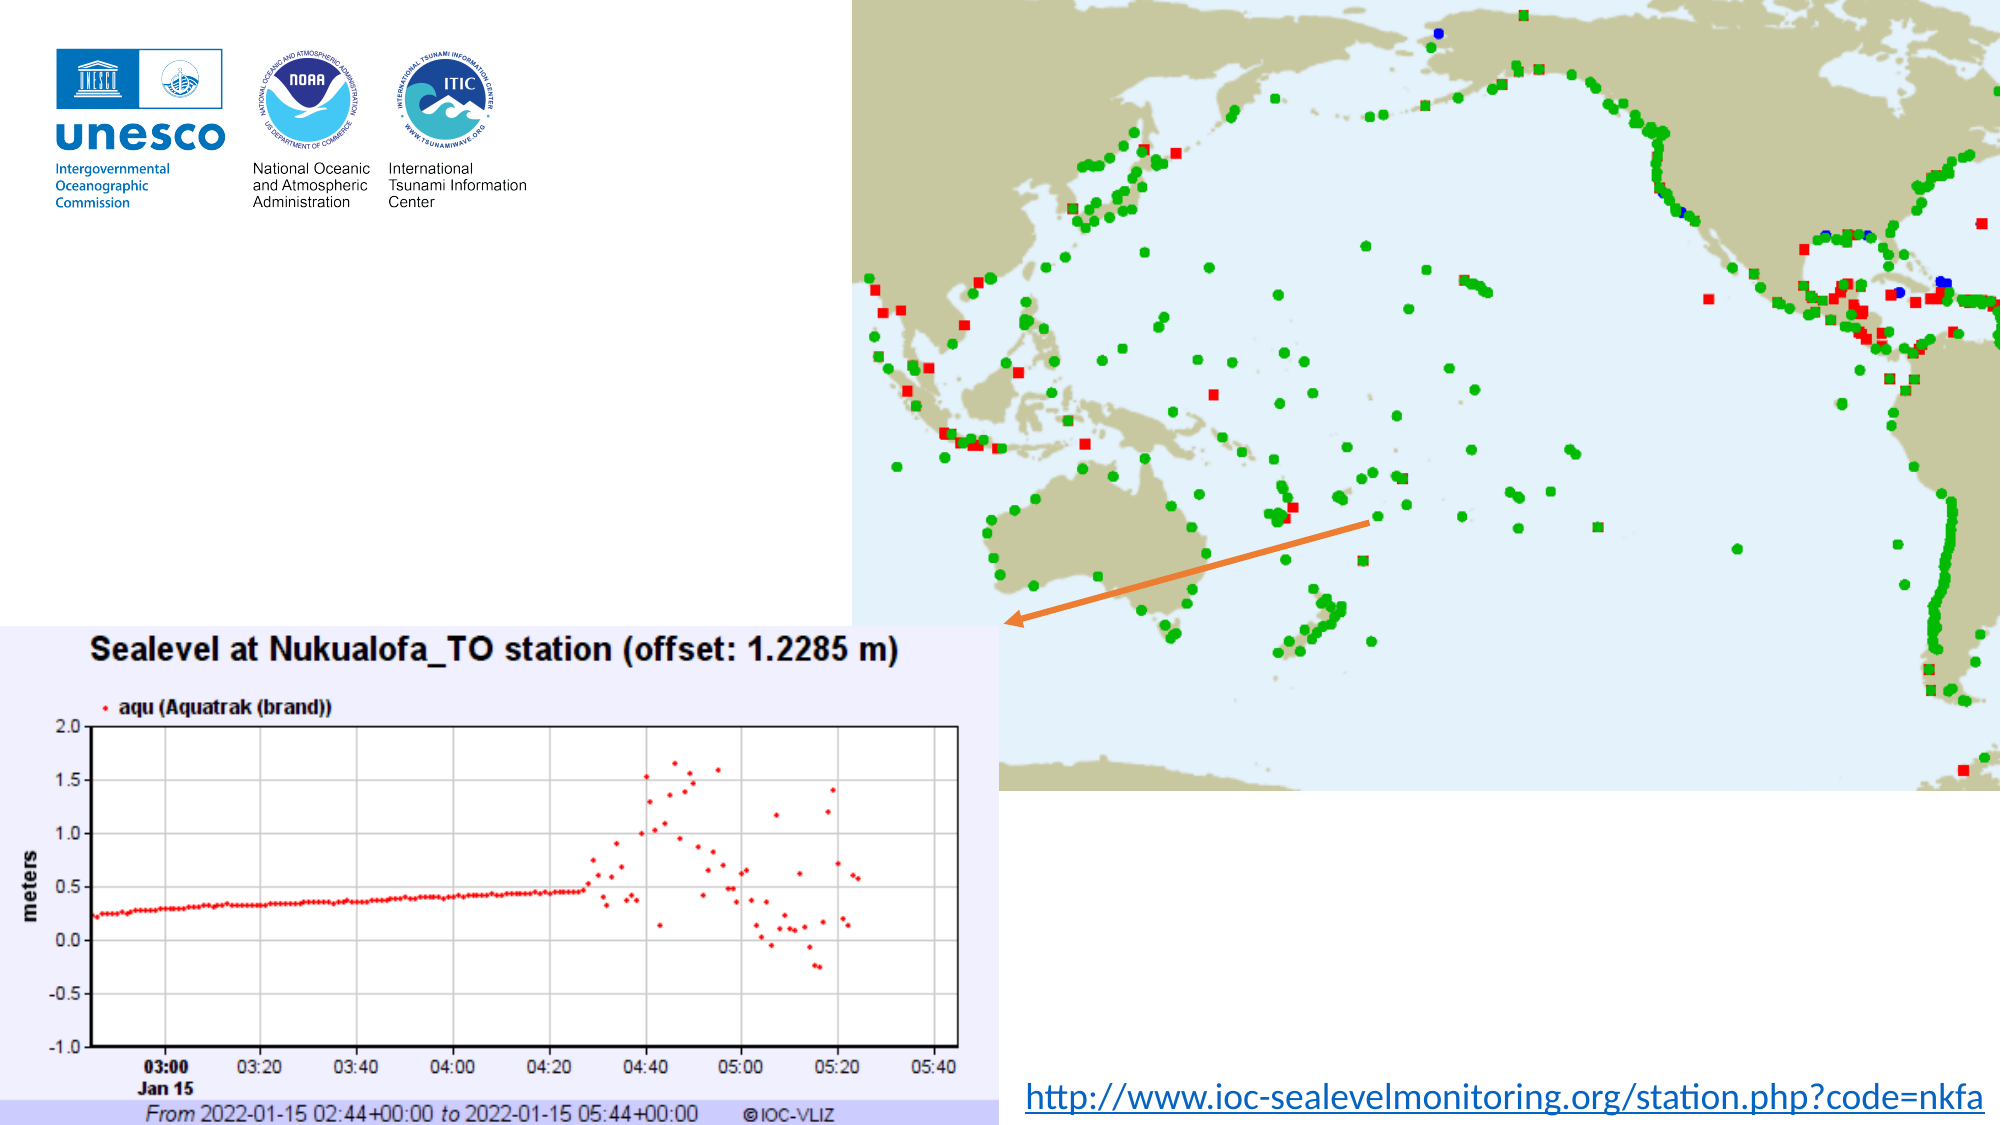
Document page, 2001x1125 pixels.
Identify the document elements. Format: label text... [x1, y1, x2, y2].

picture [0, 0, 2000, 1125]
picture [43, 35, 527, 221]
text_box http://www.ioc-sealevelmonitoring.org/station.php?code=nkfa [999, 1064, 2000, 1125]
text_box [1003, 522, 1370, 624]
